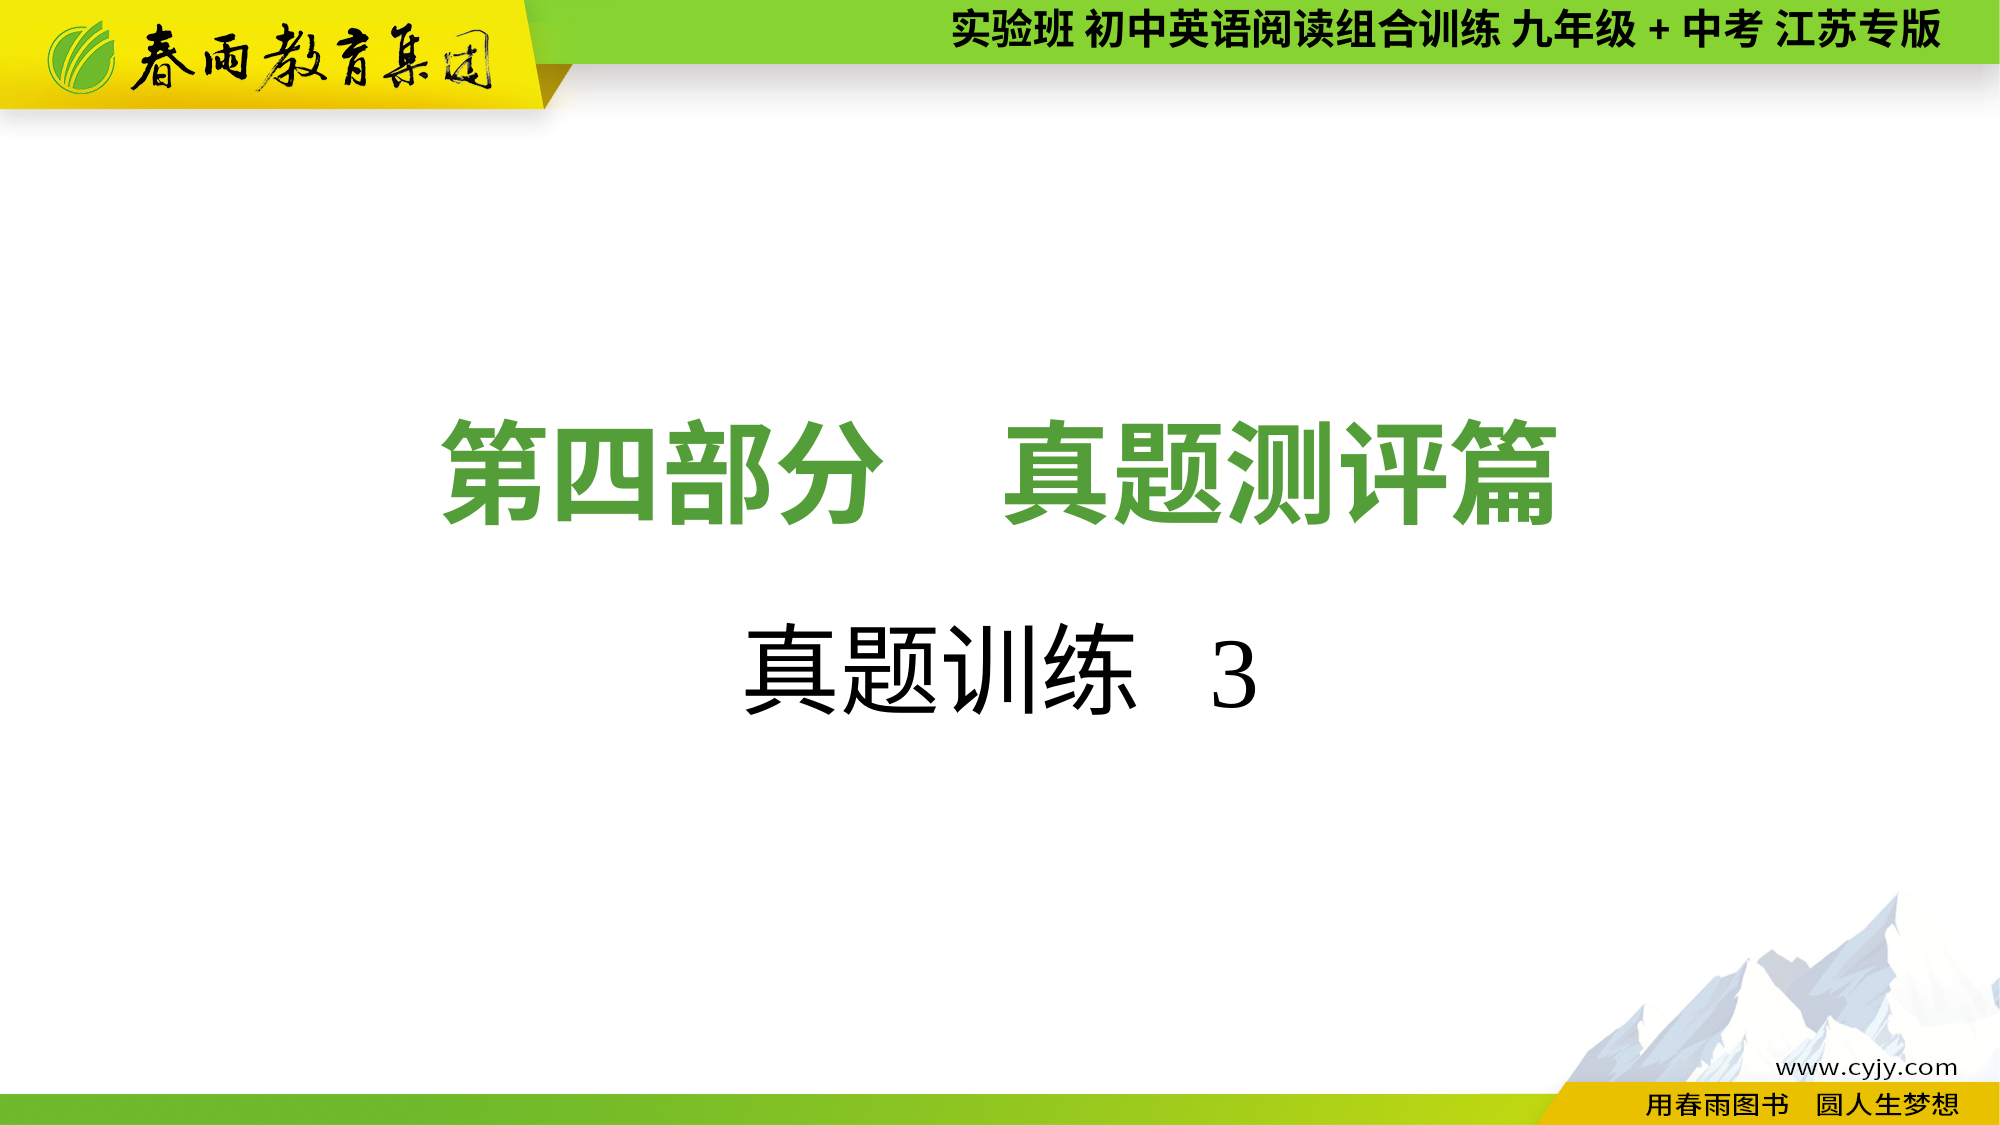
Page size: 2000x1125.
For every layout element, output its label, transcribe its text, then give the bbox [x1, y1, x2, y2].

text_box 第四部分 真题测评篇 [54, 327, 1946, 540]
picture [0, 0, 2000, 1125]
text_box 真题训练 3 [54, 540, 1946, 736]
